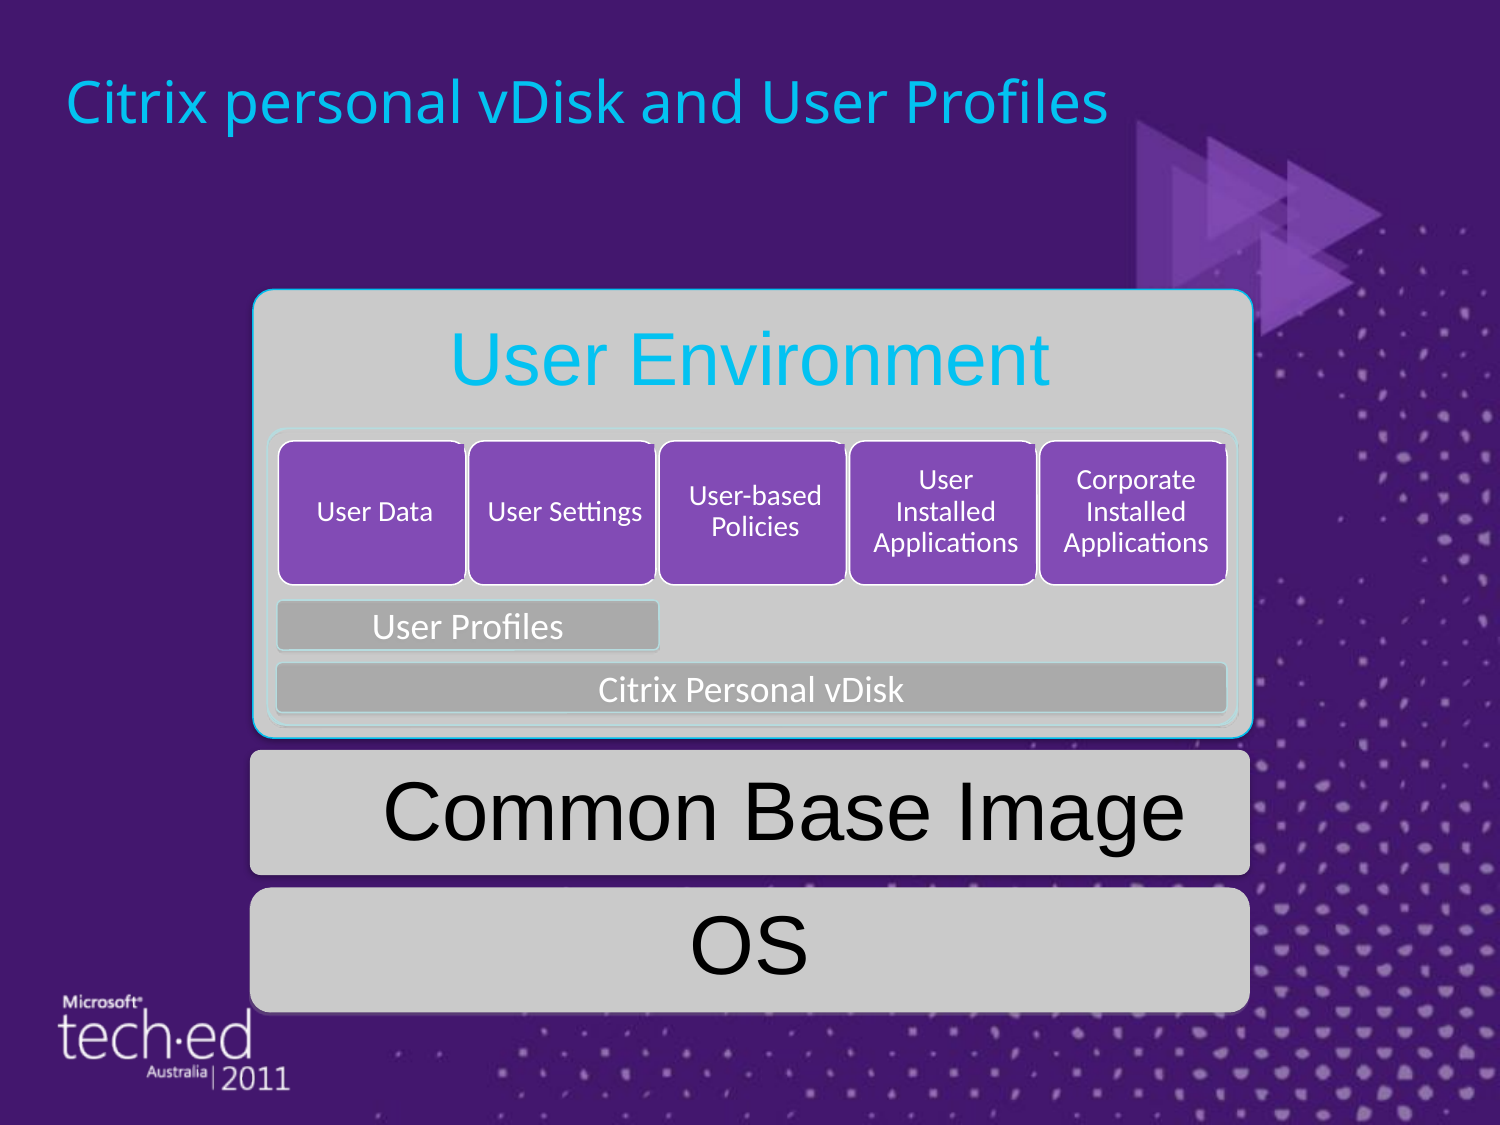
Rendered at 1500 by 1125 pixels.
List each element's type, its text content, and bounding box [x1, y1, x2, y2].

title Citrix personal vDisk and User Profiles [50, 37, 1325, 163]
text_box [249, 878, 258, 883]
text_box [249, 887, 1250, 1013]
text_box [278, 440, 1228, 586]
text_box Common Base Image [367, 750, 1202, 865]
text_box [249, 749, 1250, 876]
text_box OS [674, 883, 825, 999]
picture [0, 0, 1500, 1125]
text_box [252, 289, 1254, 739]
